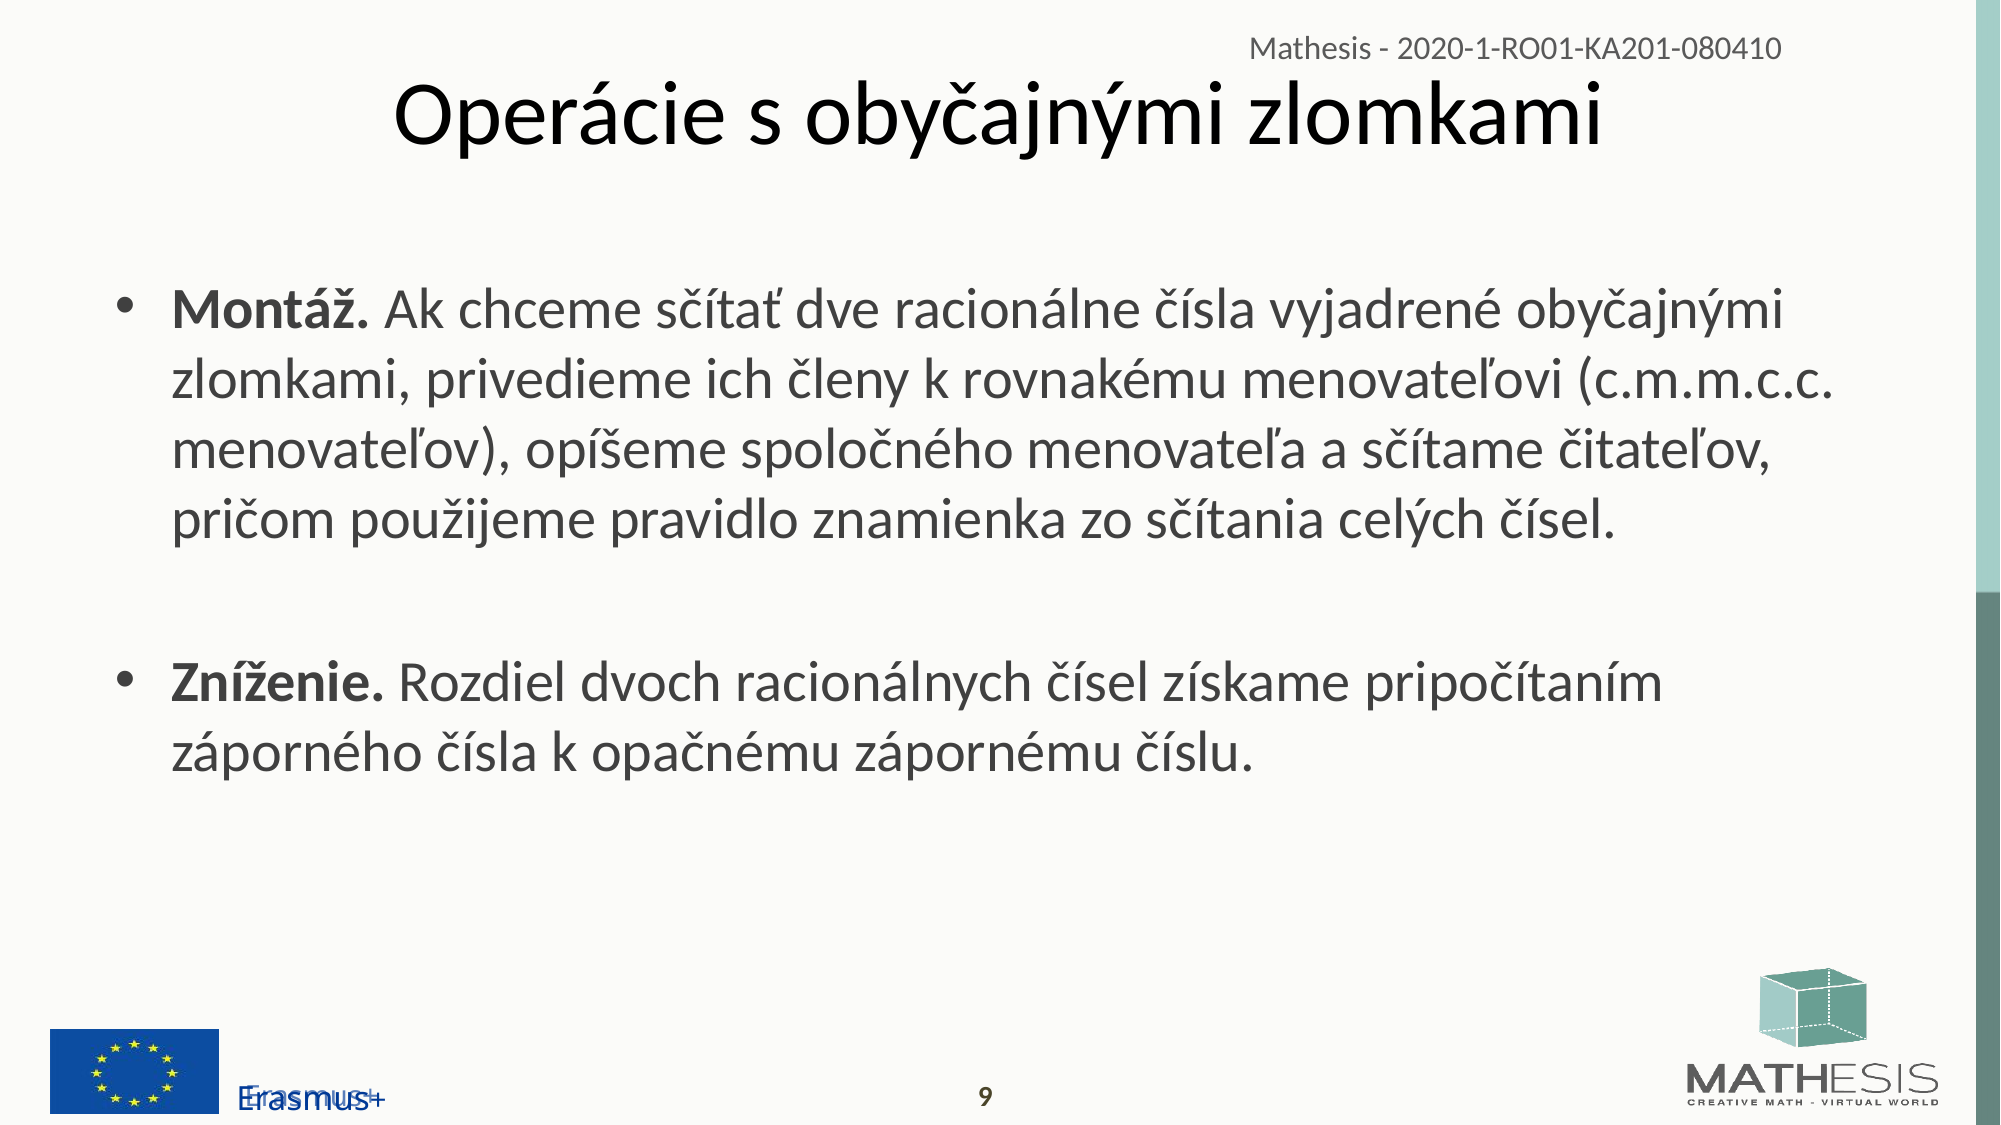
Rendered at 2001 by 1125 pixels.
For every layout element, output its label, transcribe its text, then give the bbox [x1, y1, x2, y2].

list Montáž. Ak chceme sčítať dve racionálne čísla vyjadrené obyčajnými zlomkami, privedieme ich členy k rovnakému menovateľovi (c.m.m.c.c. menovateľov), opíšeme spoločného menovateľa a sčítame čitateľov, pričom použijeme pravidlo znamienka zo sčítania celých čísel. Zníženie. Rozdiel dvoch racionálnych čísel získame pripočítaním záporného čísla k opačnému zápornému číslu. [99, 262, 1900, 1005]
title Operácie s obyčajnými zlomkami [99, 45, 1900, 233]
picture [50, 1029, 219, 1114]
